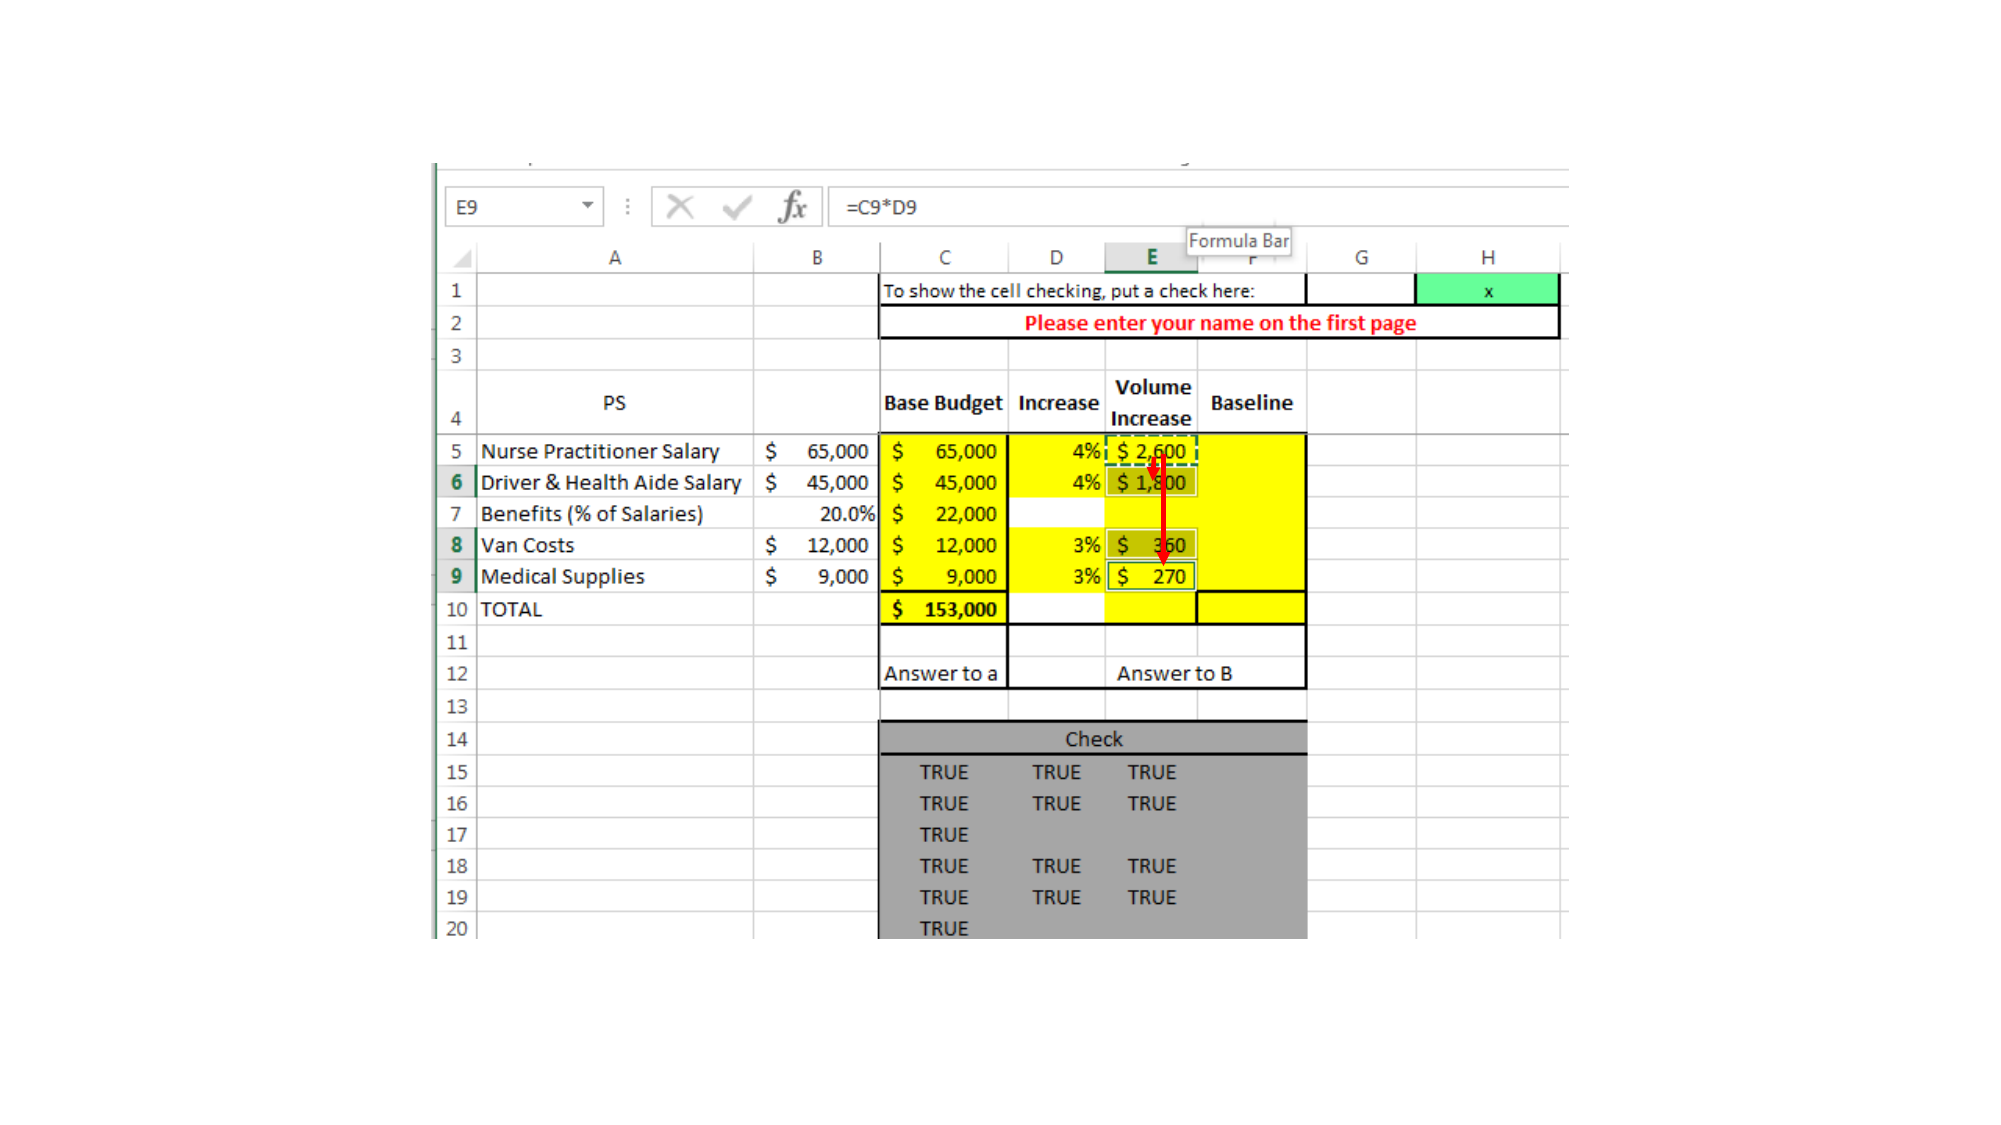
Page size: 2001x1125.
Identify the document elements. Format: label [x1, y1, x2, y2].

list [431, 163, 1569, 939]
